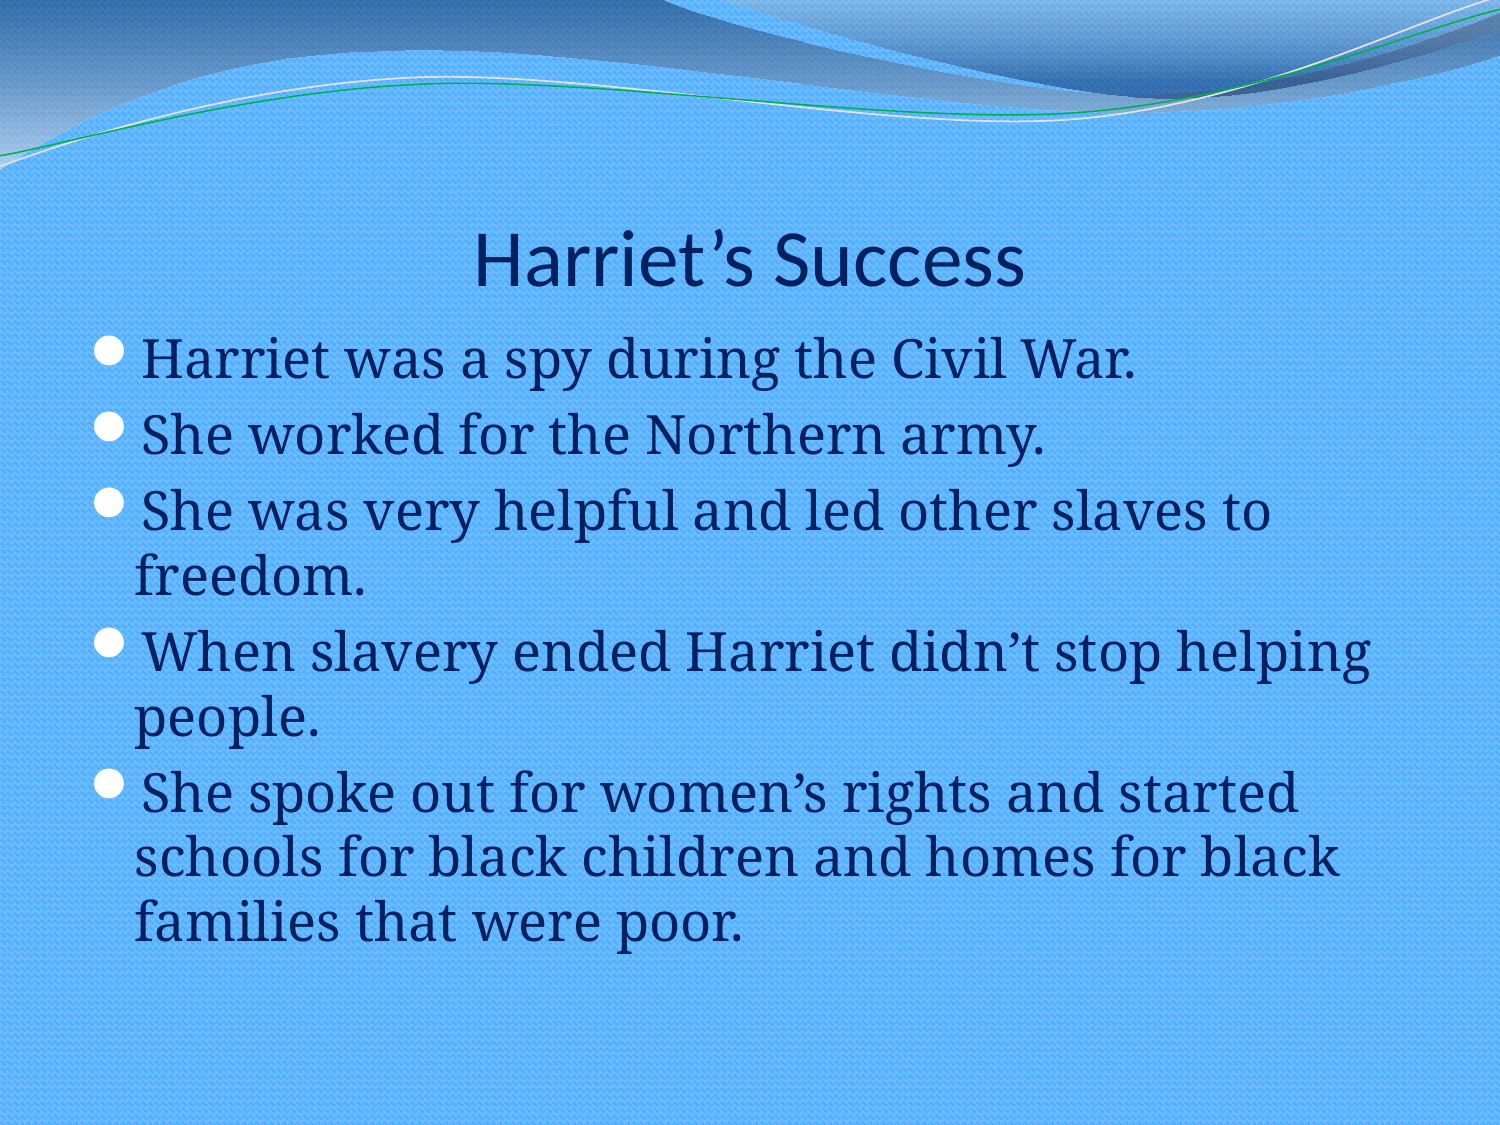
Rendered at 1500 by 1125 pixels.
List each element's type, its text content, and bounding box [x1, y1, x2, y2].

title Harriet’s Success [75, 115, 1425, 303]
list Harriet was a spy during the Civil War. She worked for the Northern army. She was very helpful and led other slaves to freedom. When slavery ended Harriet didn’t stop helping people. She spoke out for women’s rights and started schools for black children and homes for black families that were poor. [75, 317, 1425, 1038]
